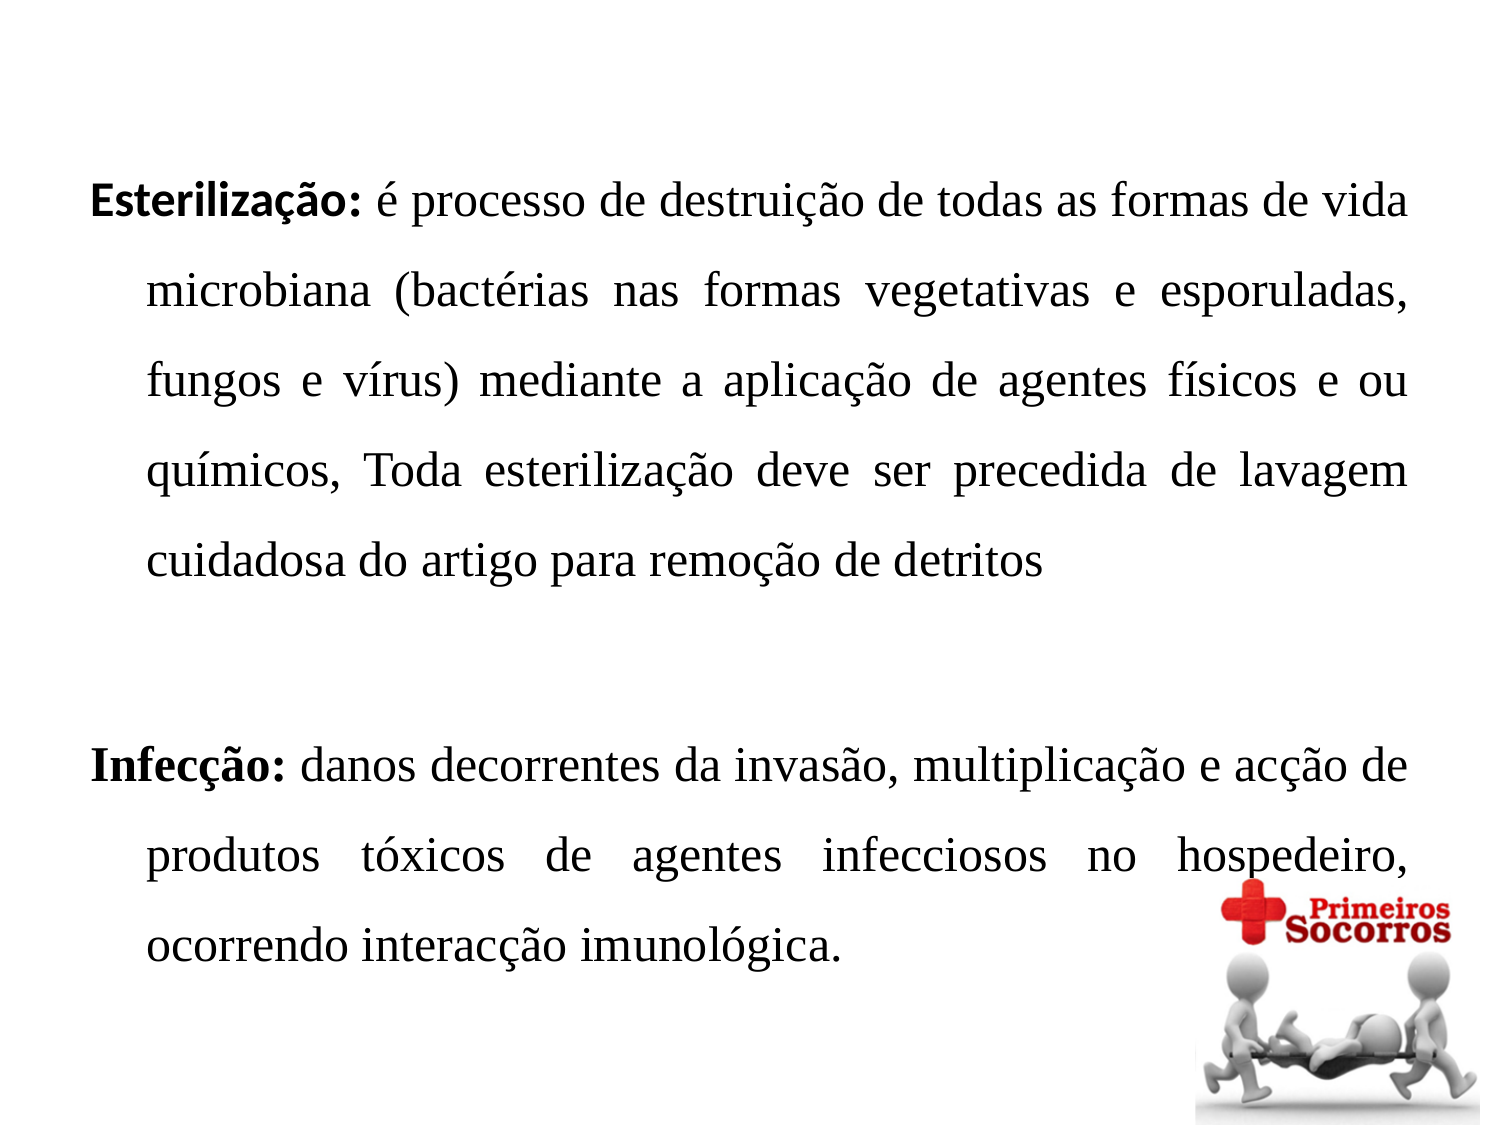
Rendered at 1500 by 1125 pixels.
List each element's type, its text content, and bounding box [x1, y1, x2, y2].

picture [1195, 878, 1480, 1125]
list Esterilização: é processo de destruição de todas as formas de vida microbiana (bactérias nas formas vegetativas e esporuladas, fungos e vírus) mediante a aplicação de agentes físicos e ou químicos, Toda esterilização deve ser precedida de lavagem cuidadosa do artigo para remoção de detritos Infecção: danos decorrentes da invasão, multiplicação e acção de produtos tóxicos de agentes infecciosos no hospedeiro, ocorrendo interacção imunológica. [75, 128, 1425, 1005]
